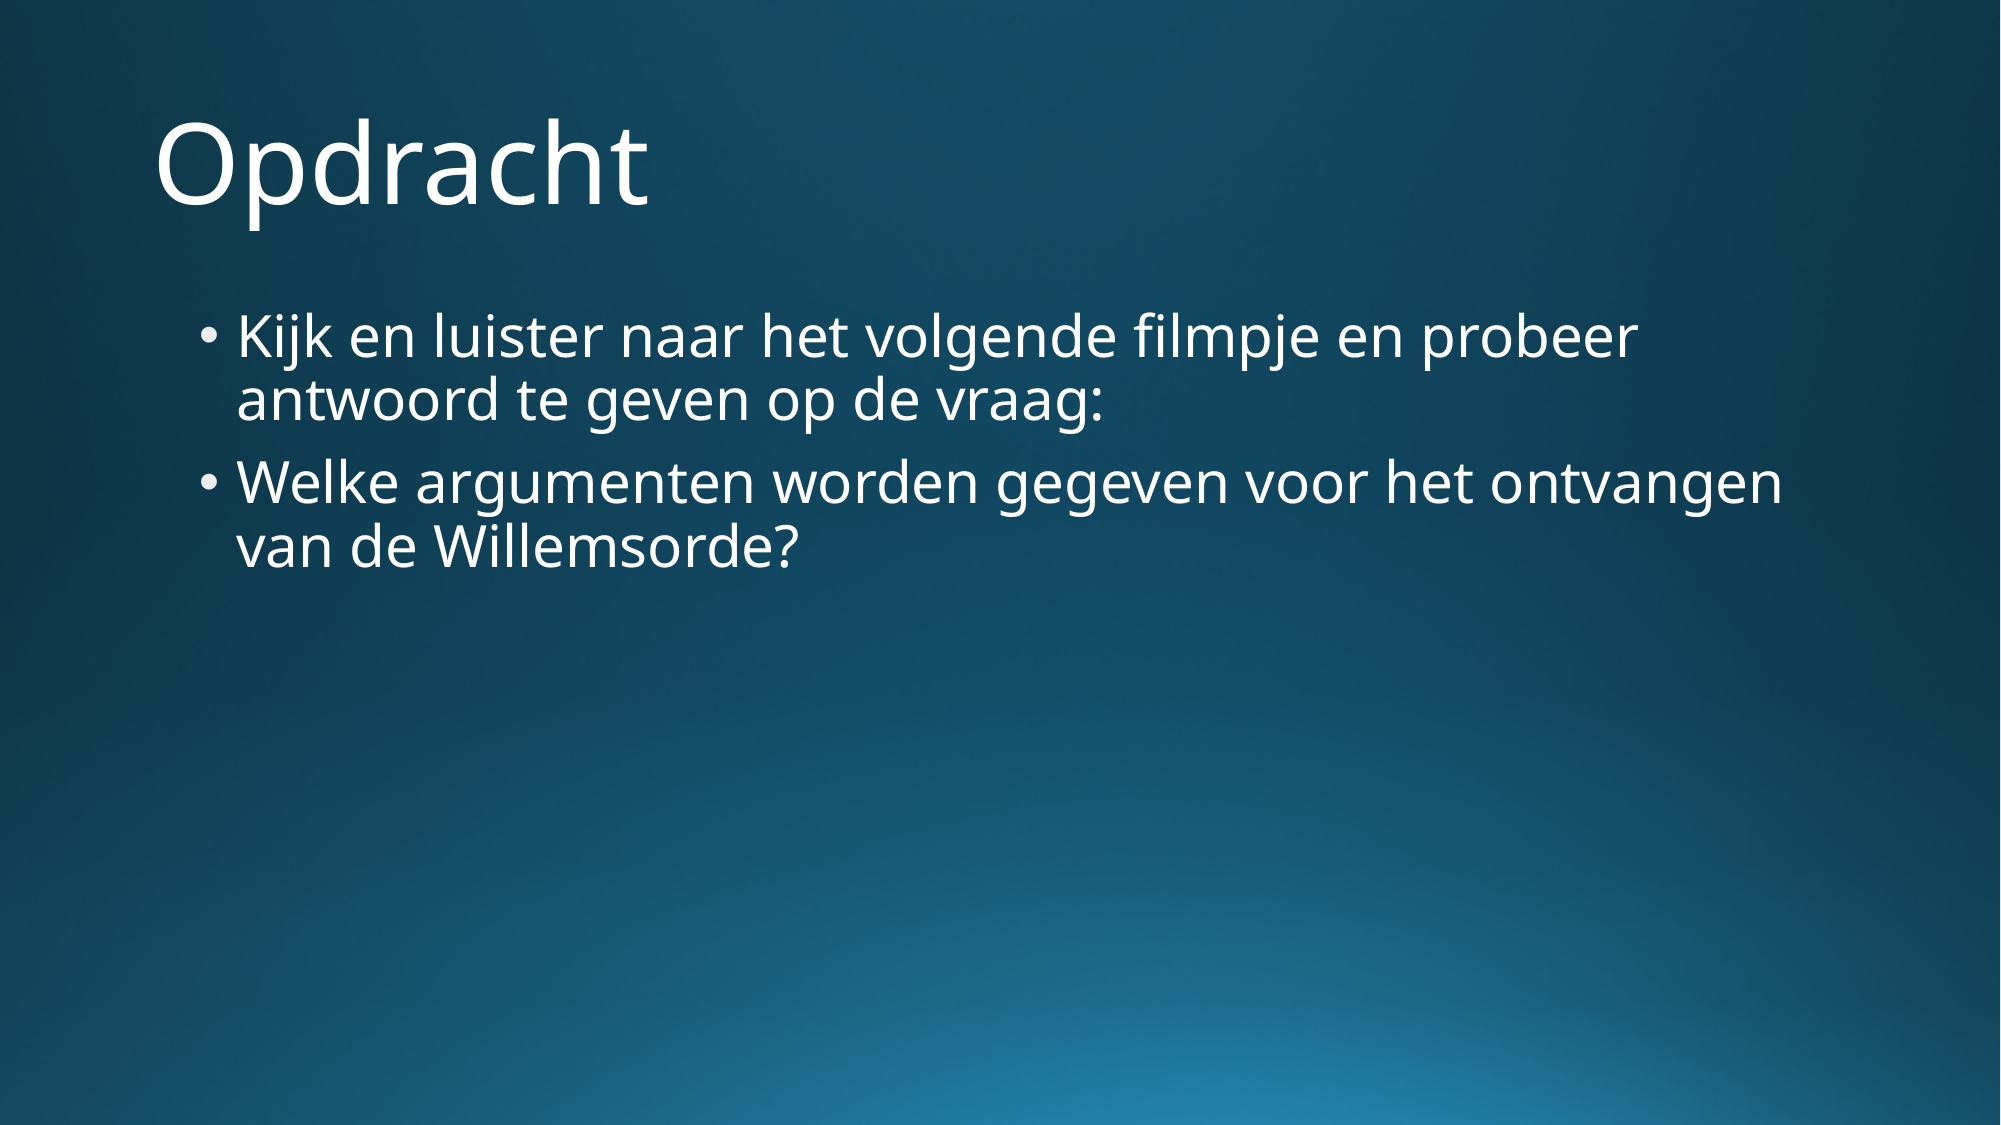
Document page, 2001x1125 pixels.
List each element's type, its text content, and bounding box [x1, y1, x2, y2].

title Opdracht [137, 59, 1863, 278]
picture [0, 0, 2001, 1125]
list Kijk en luister naar het volgende filmpje en probeer antwoord te geven op de vraag: Welke argumenten worden gegeven voor het ontvangen van de Willemsorde? [183, 299, 1863, 1014]
